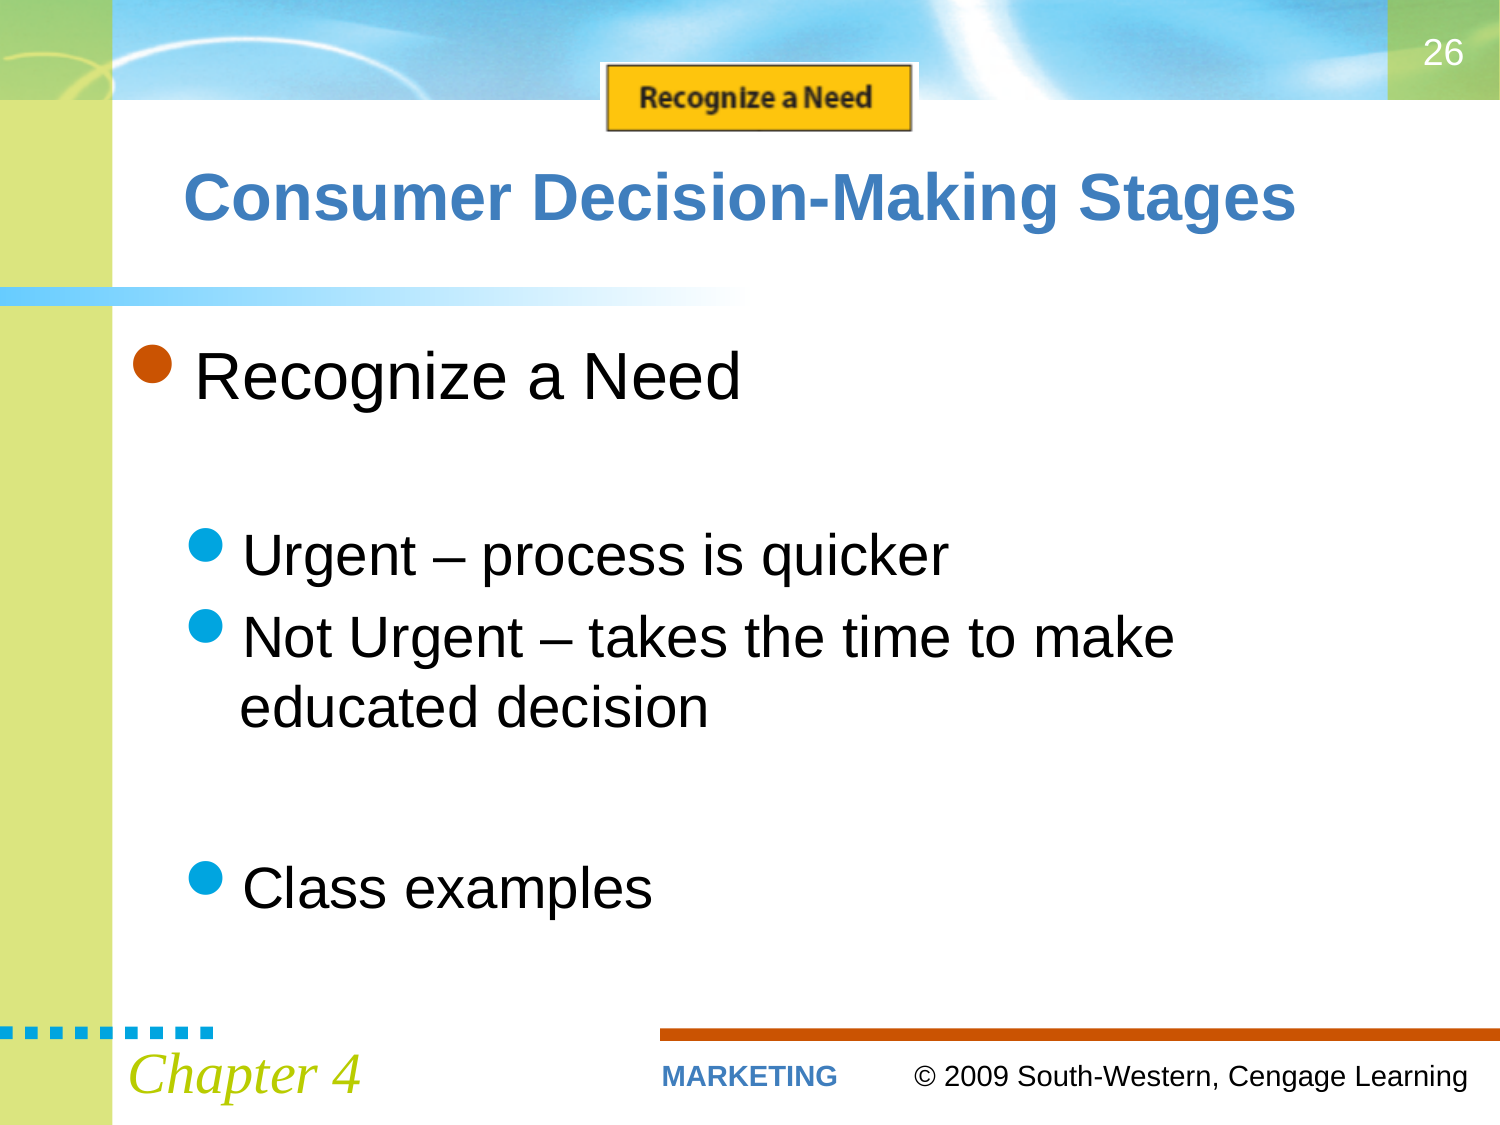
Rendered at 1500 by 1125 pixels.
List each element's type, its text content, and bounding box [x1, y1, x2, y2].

slide_number 26 [1387, 0, 1500, 101]
footer Chapter 4 [112, 1012, 638, 1113]
picture [599, 62, 919, 135]
title Consumer Decision-Making Stages [112, 99, 1388, 288]
list Recognize a Need Urgent – process is quicker Not Urgent – takes the time to make educated decision Class examples [112, 324, 1388, 1001]
